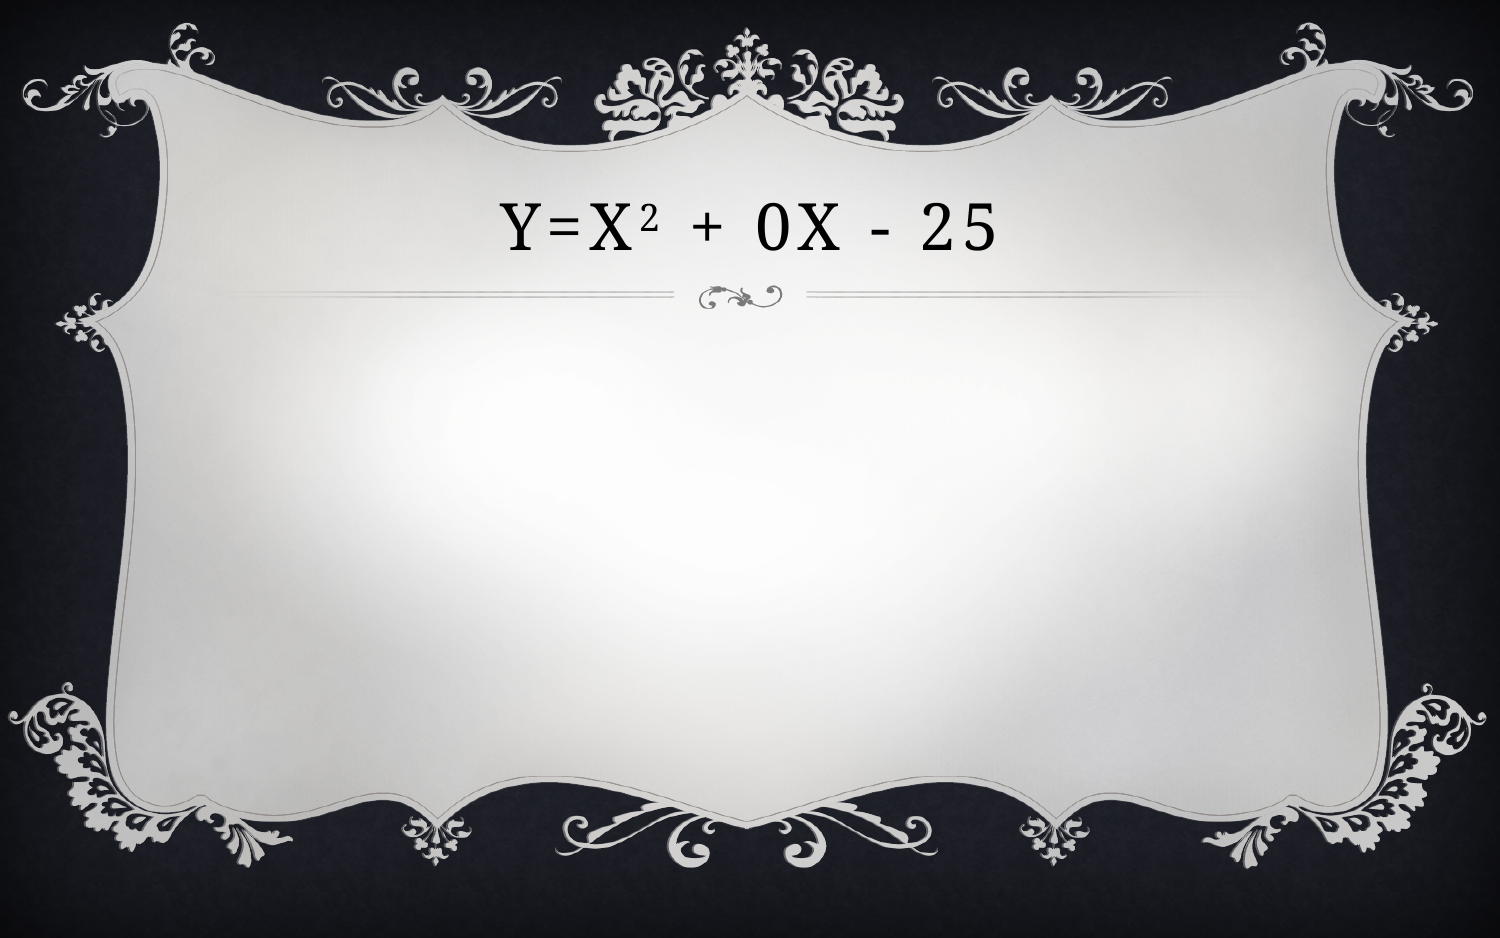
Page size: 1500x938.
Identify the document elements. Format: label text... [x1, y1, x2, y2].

picture [0, 349, 1500, 938]
picture [0, 0, 1500, 221]
title Y=x2 + 0x - 25 [225, 177, 1275, 271]
